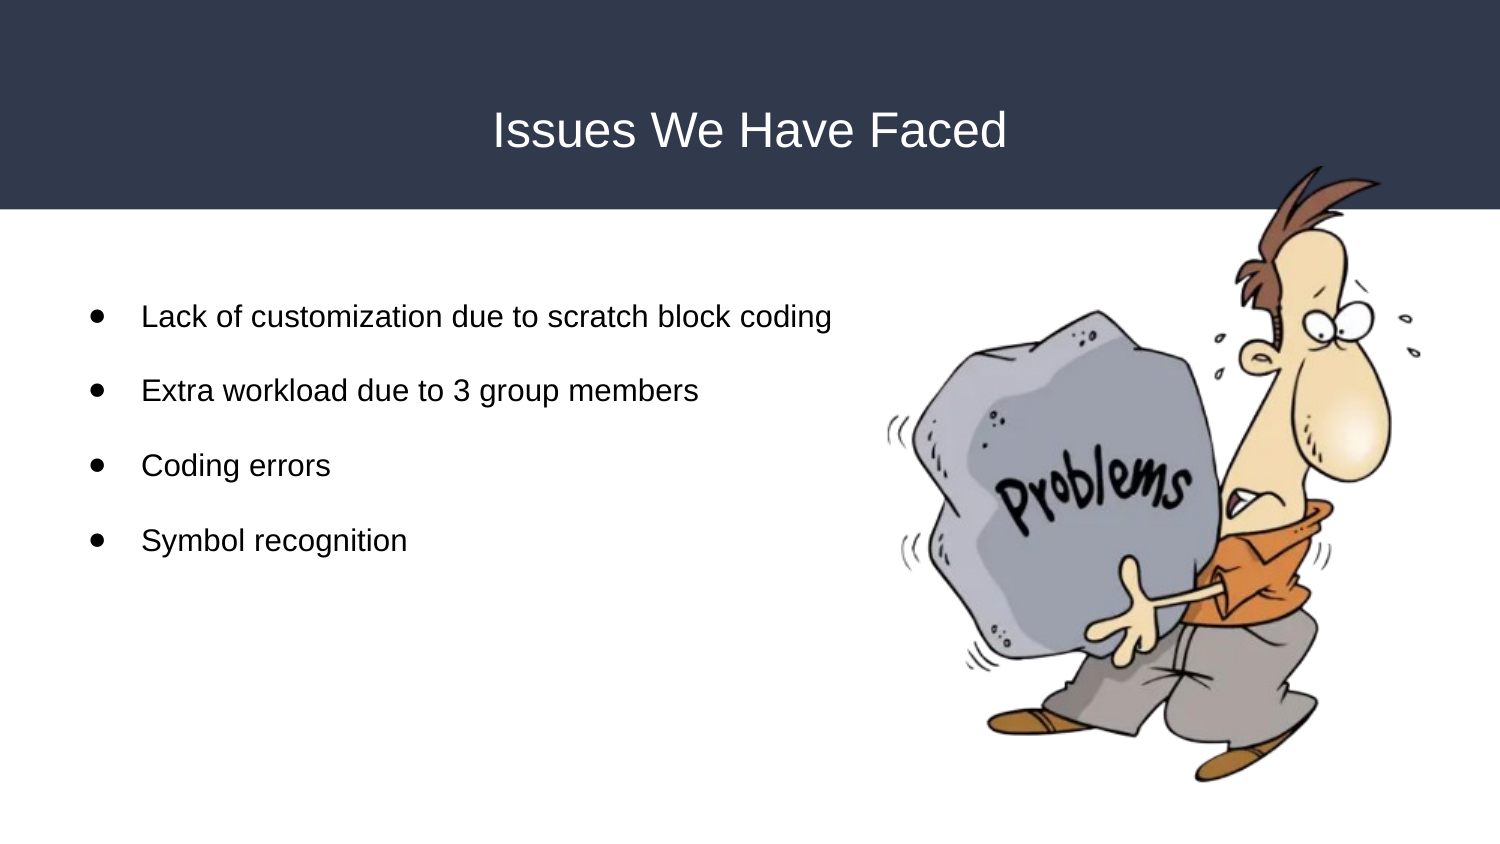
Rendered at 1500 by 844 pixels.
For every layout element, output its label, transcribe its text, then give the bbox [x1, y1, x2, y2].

text_box Lack of customization due to scratch block coding Extra workload due to 3 group members Coding errors Symbol recognition [51, 243, 880, 797]
title Issues We Have Faced [51, 82, 1449, 185]
picture [885, 166, 1455, 844]
